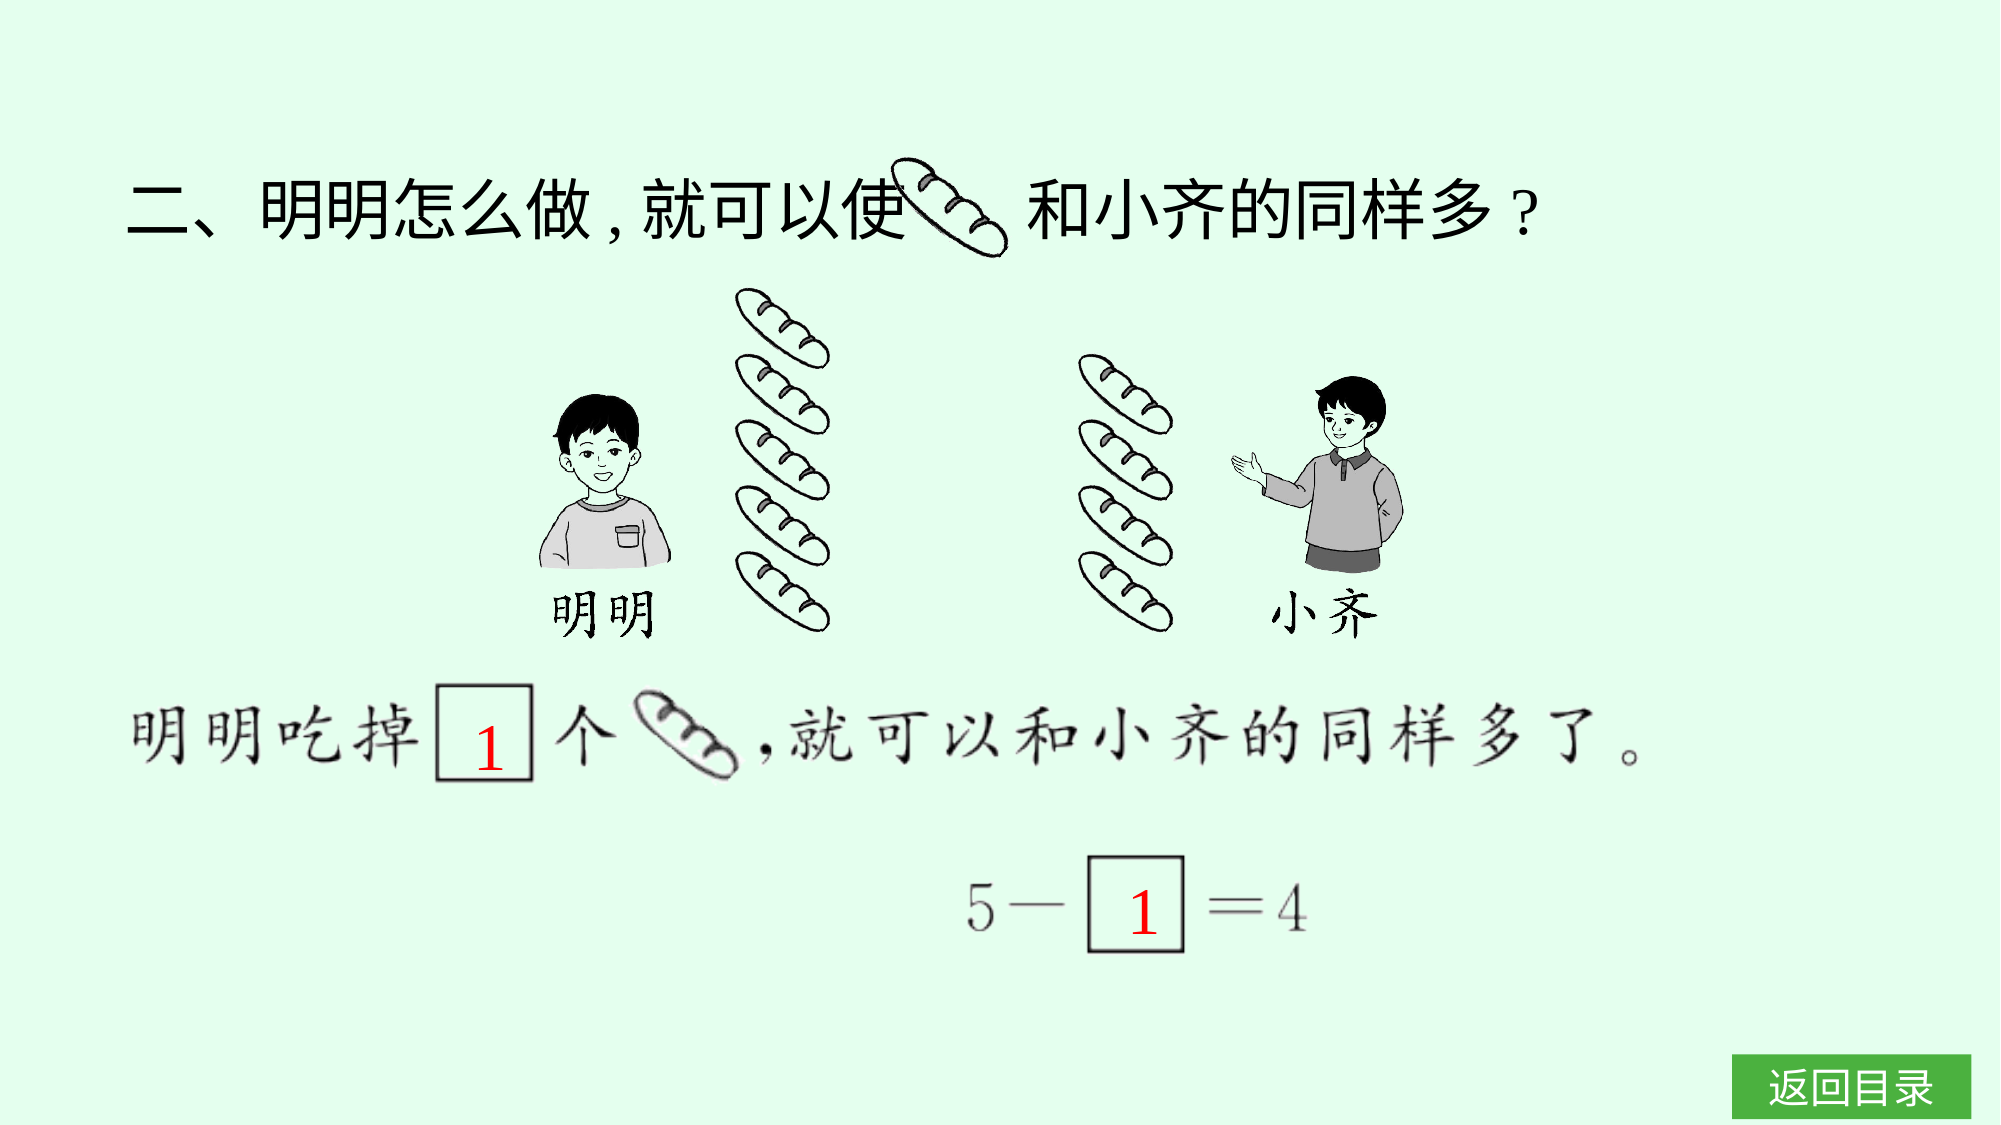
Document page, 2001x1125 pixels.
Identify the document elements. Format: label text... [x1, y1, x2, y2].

picture [74, 662, 1711, 968]
text_box 二、明明怎么做,就可以使 和小齐的同样多? [1017, 144, 1572, 255]
picture [525, 144, 1413, 644]
text_box 二、明明怎么做,就可以使 和小齐的同样多? [109, 144, 875, 255]
